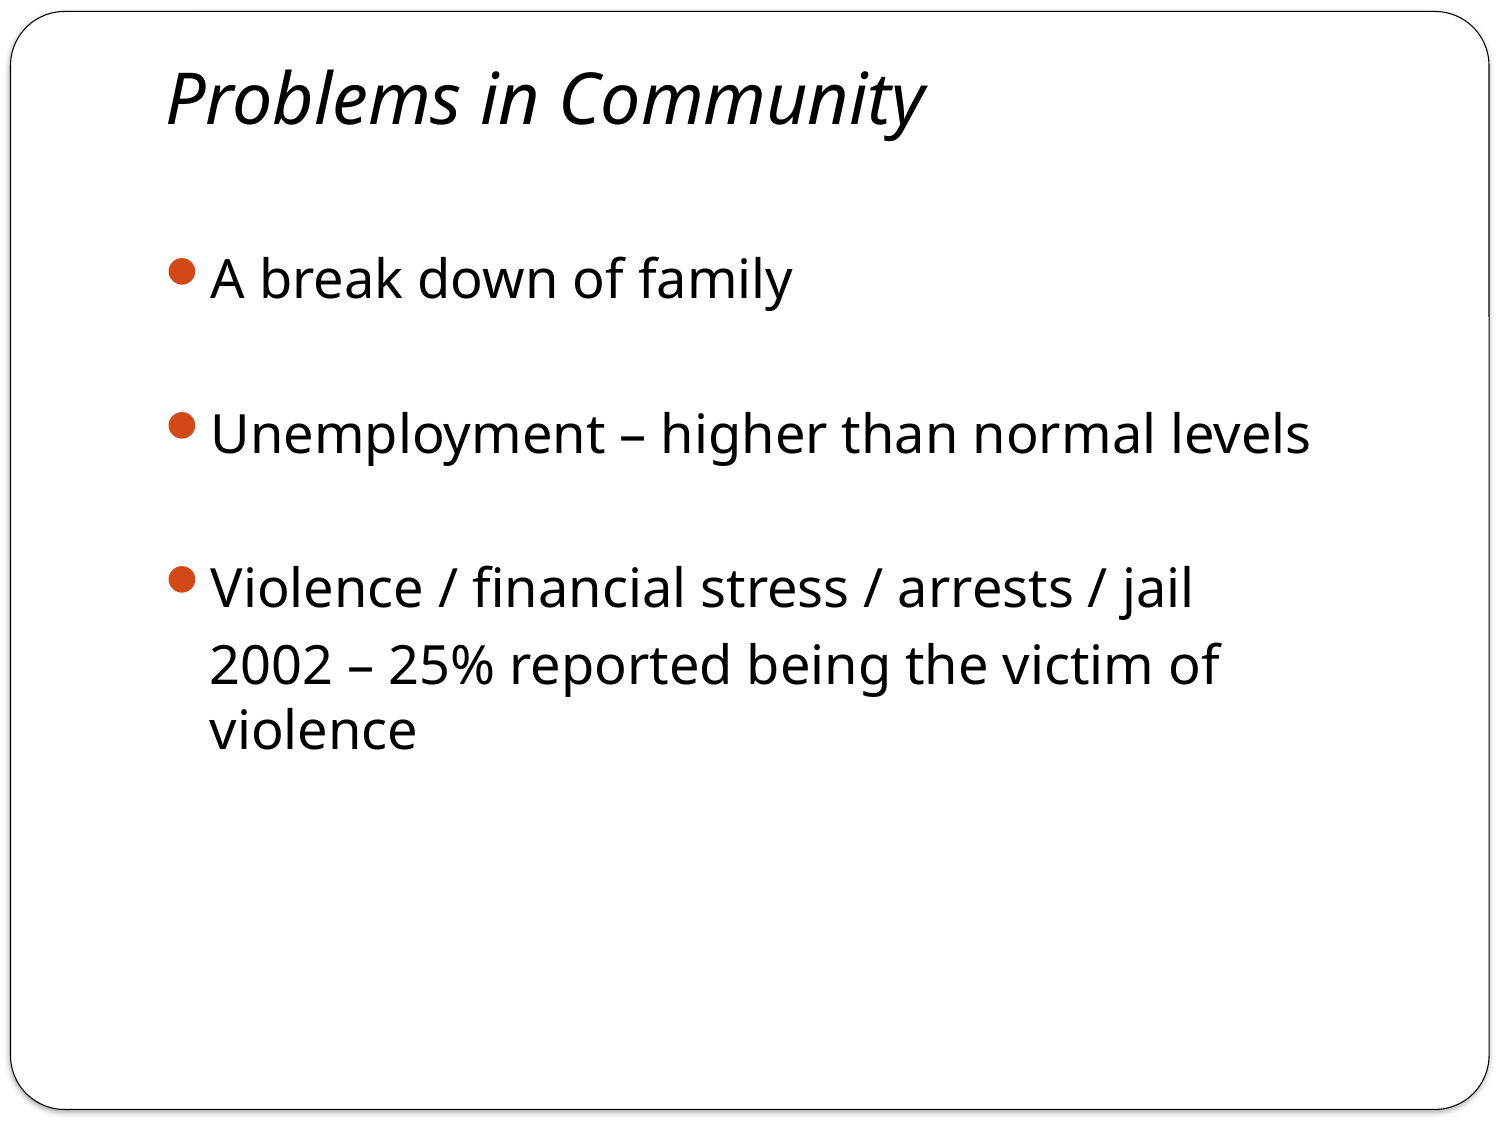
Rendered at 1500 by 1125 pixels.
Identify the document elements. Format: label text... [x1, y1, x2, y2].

list A break down of family Unemployment – higher than normal levels Violence / financial stress / arrests / jail 2002 – 25% reported being the victim of violence [150, 237, 1425, 988]
title Problems in Community [150, 45, 1425, 233]
